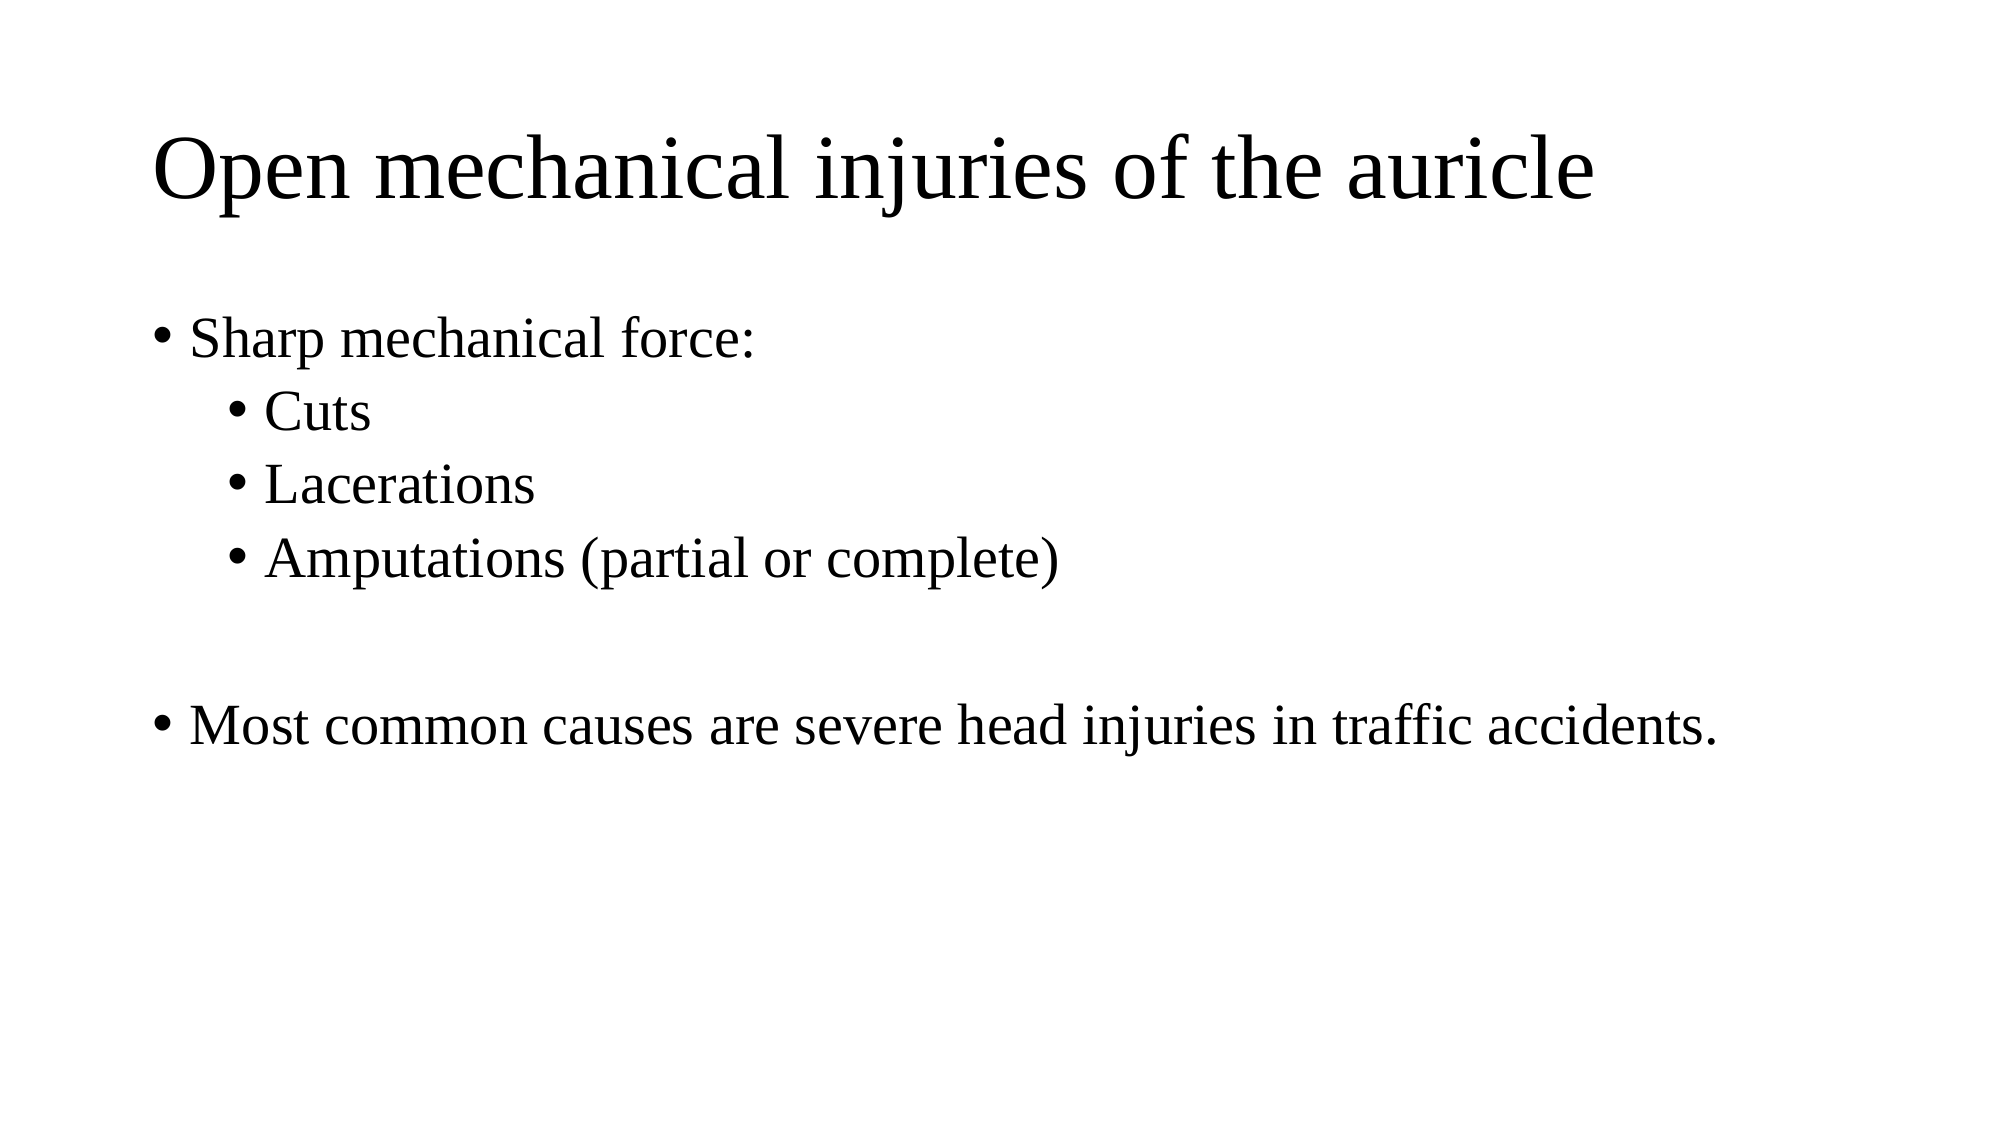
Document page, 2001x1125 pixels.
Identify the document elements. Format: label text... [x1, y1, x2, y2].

list Sharp mechanical force: Cuts Lacerations Amputations (partial or complete) Most common causes are severe head injuries in traffic accidents. [137, 299, 1863, 1014]
title Open mechanical injuries of the auricle [137, 59, 1863, 278]
